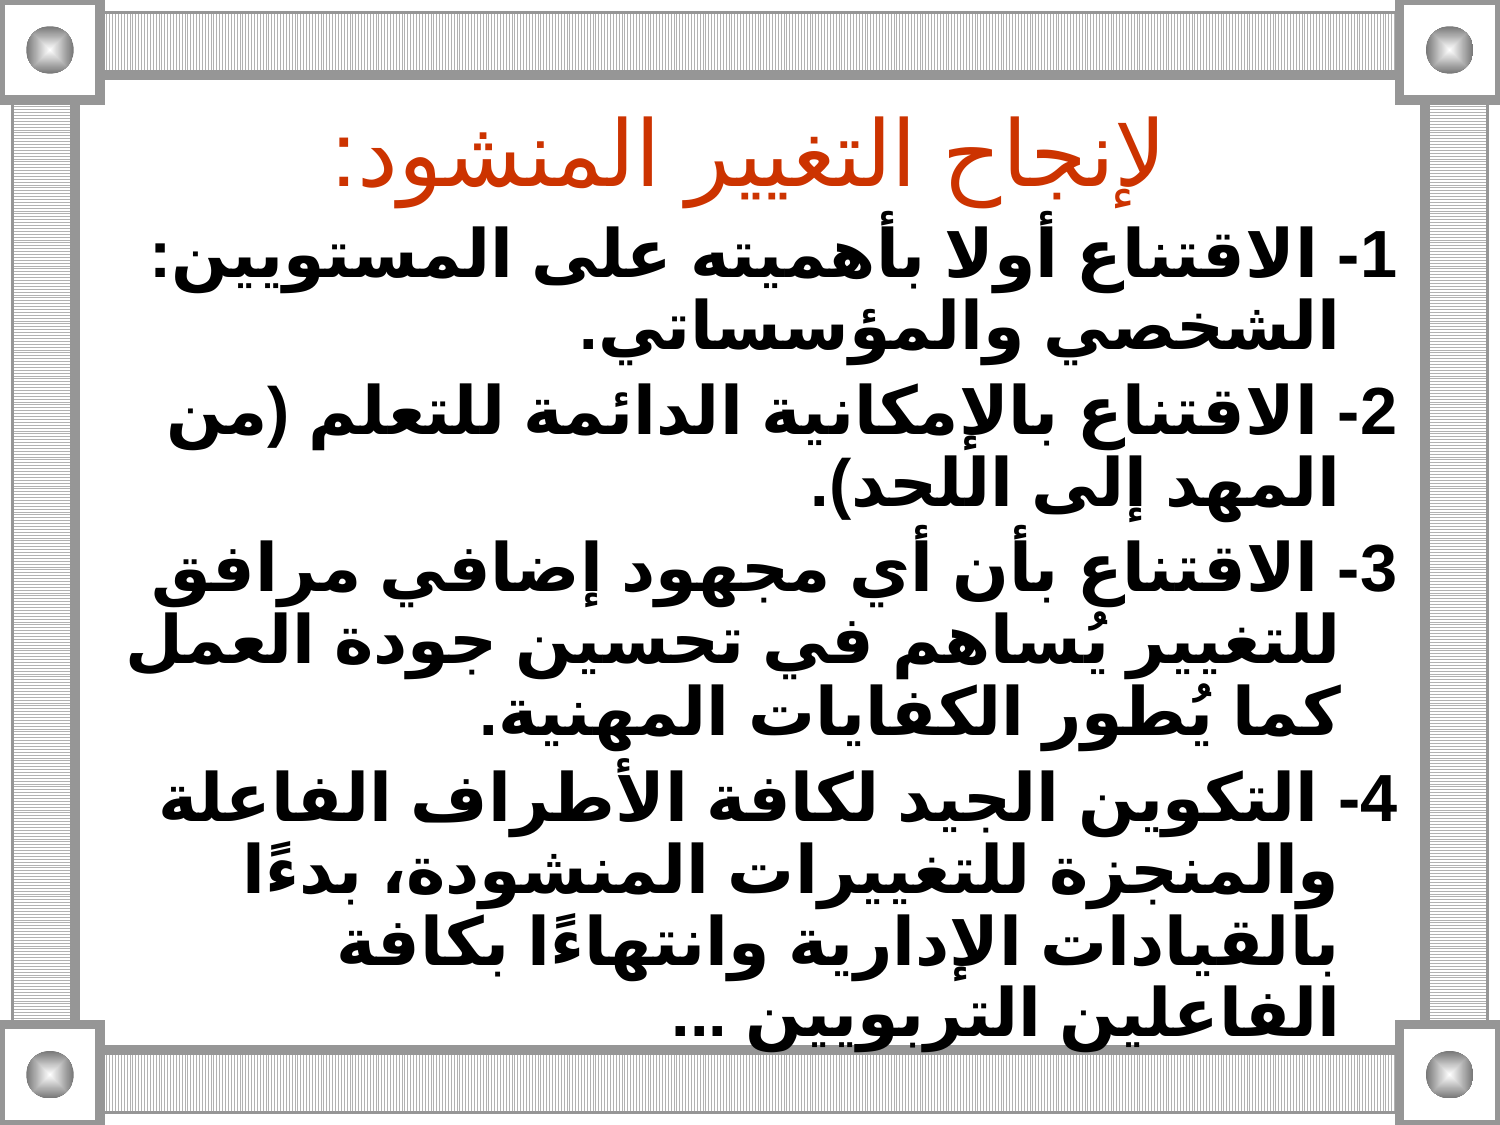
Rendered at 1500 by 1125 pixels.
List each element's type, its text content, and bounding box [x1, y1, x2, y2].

list 1- الاقتناع أولا بأهميته على المستويين: الشخصي والمؤسساتي. 2- الاقتناع بالإمكانية الدائمة للتعلم (من المهد إلى اللحد). 3- الاقتناع بأن أي مجهود إضافي مرافق للتغيير يُساهم في تحسين جودة العمل كما يُطور الكفايات المهنية. 4- التكوين الجيد لكافة الأطراف الفاعلة والمنجزة للتغييرات المنشودة، بدءًا بالقيادات الإدارية وانتهاءًا بكافة الفاعلين التربويين ... [75, 212, 1413, 1038]
title لإنجاح التغيير المنشود: [112, 99, 1388, 200]
